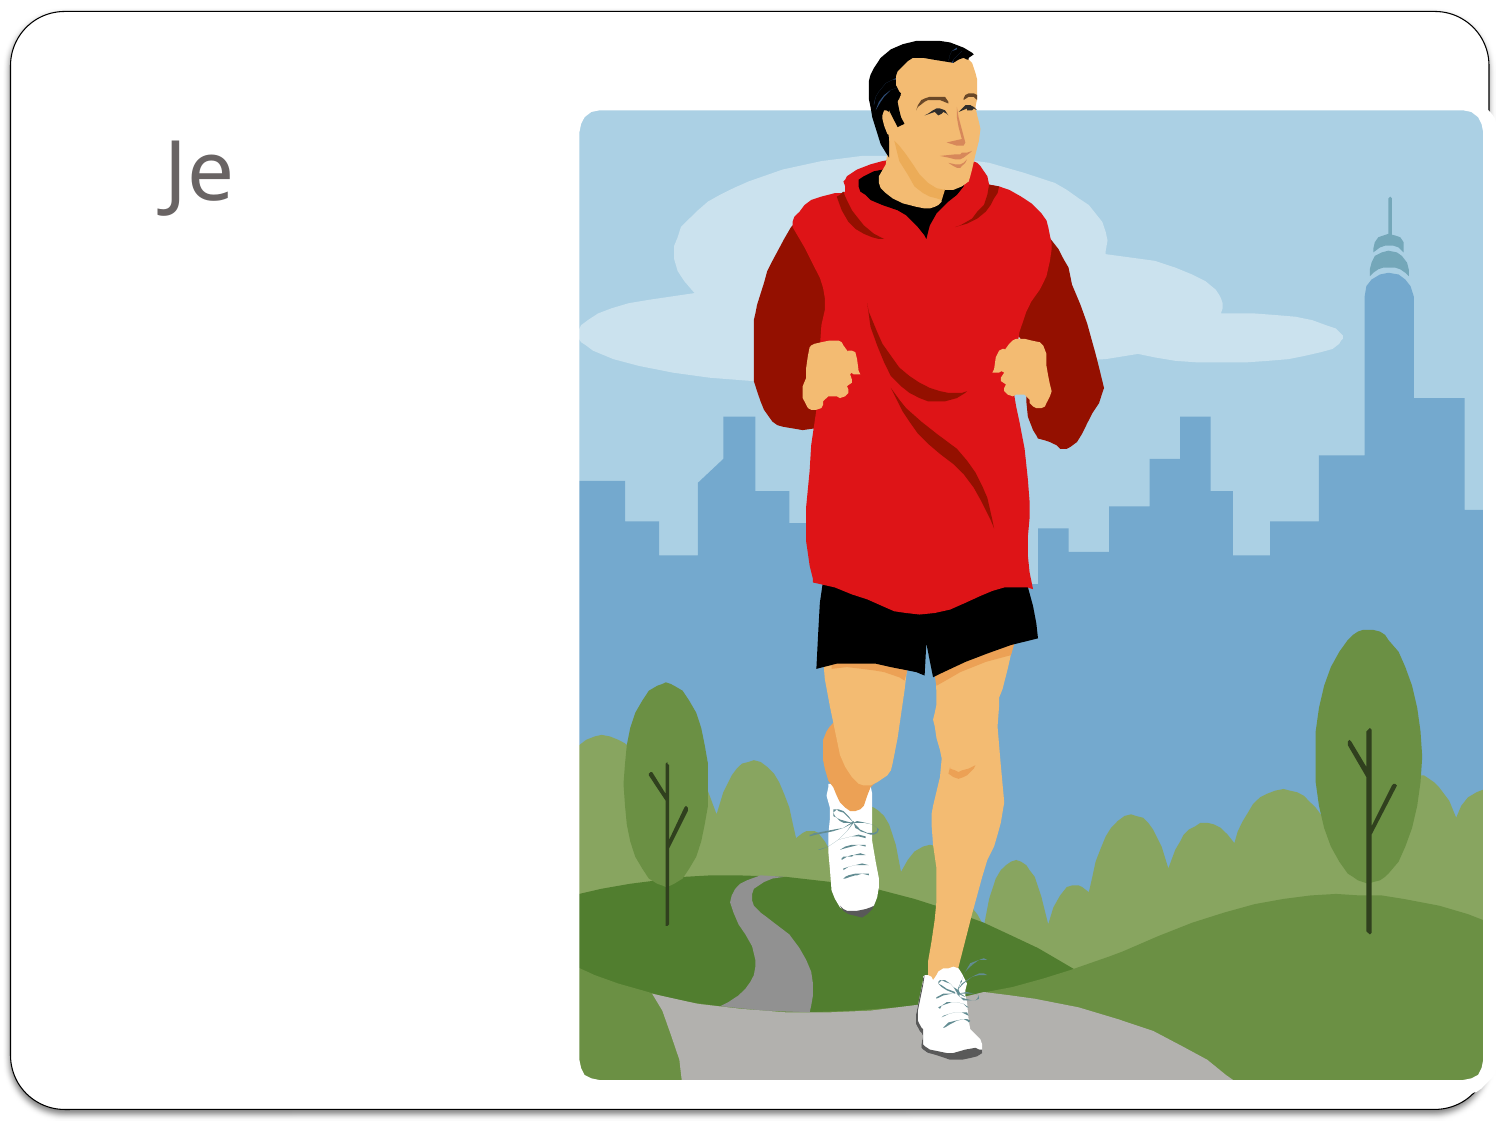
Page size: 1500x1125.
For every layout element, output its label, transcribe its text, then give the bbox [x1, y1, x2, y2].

title Je [150, 45, 556, 233]
picture [562, 37, 1500, 1097]
